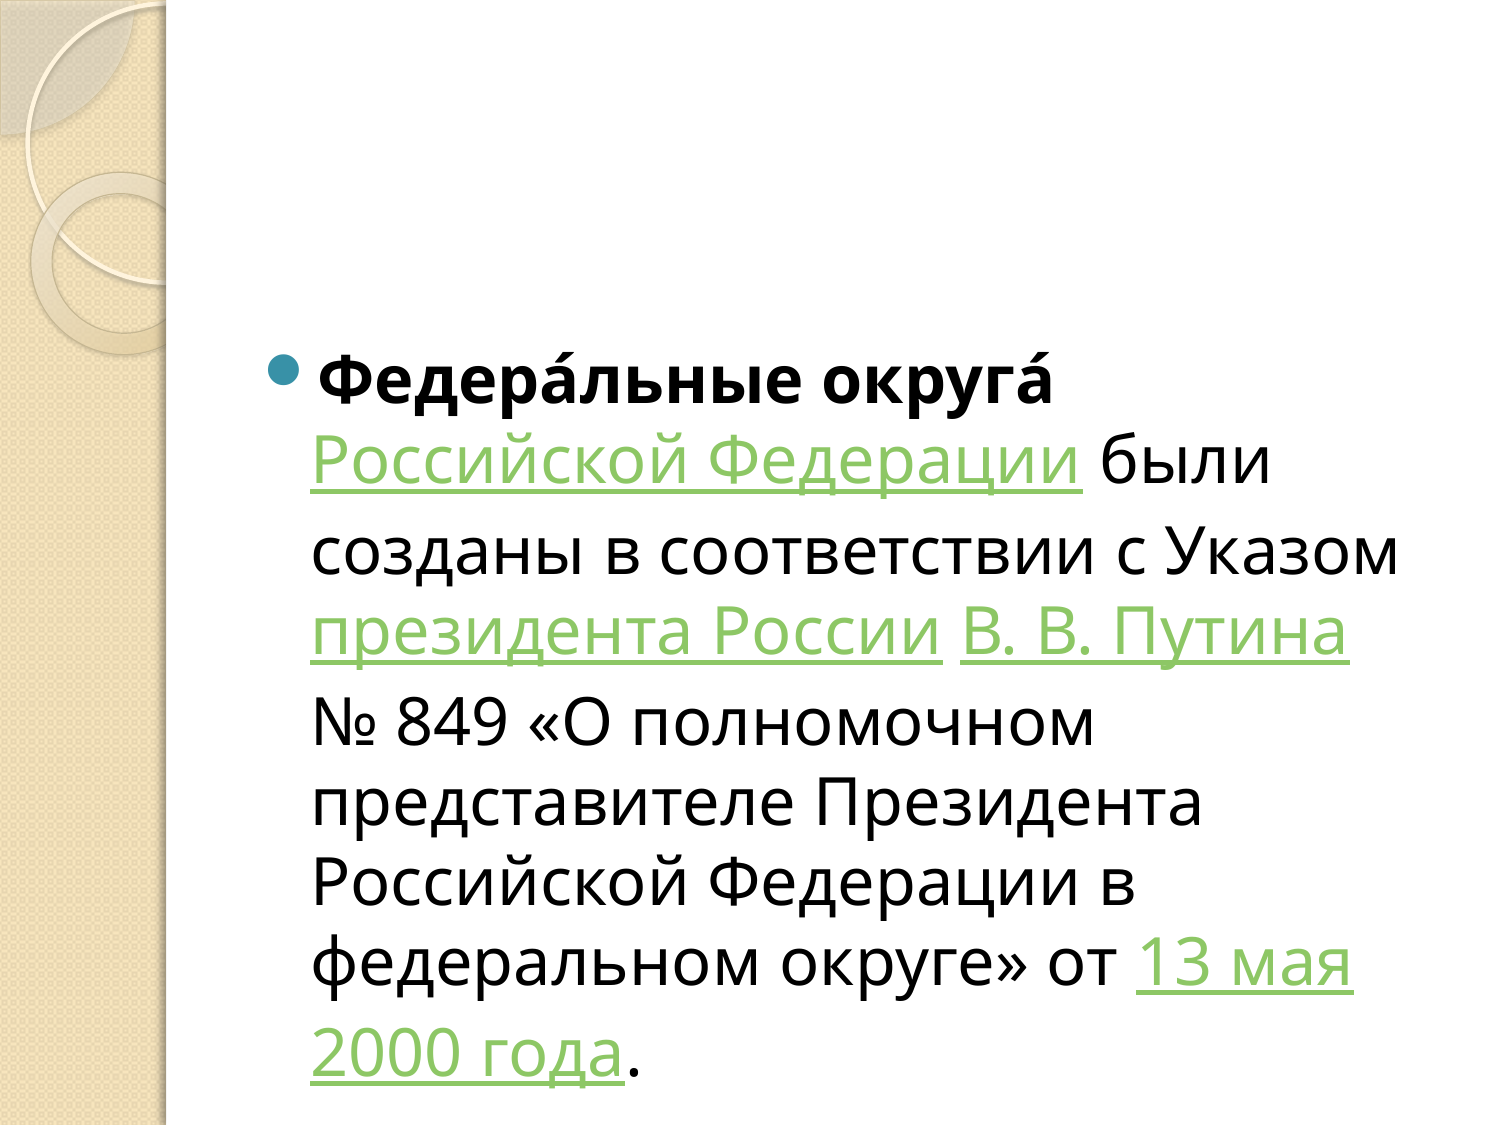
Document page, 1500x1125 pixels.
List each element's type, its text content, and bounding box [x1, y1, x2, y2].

list Федера́льные округа́ Российской Федерации были созданы в соответствии с Указом президента России В. В. Путина № 849 «О полномочном представителе Президента Российской Федерации в федеральном округе» от 13 мая 2000 года. [235, 237, 1466, 1025]
